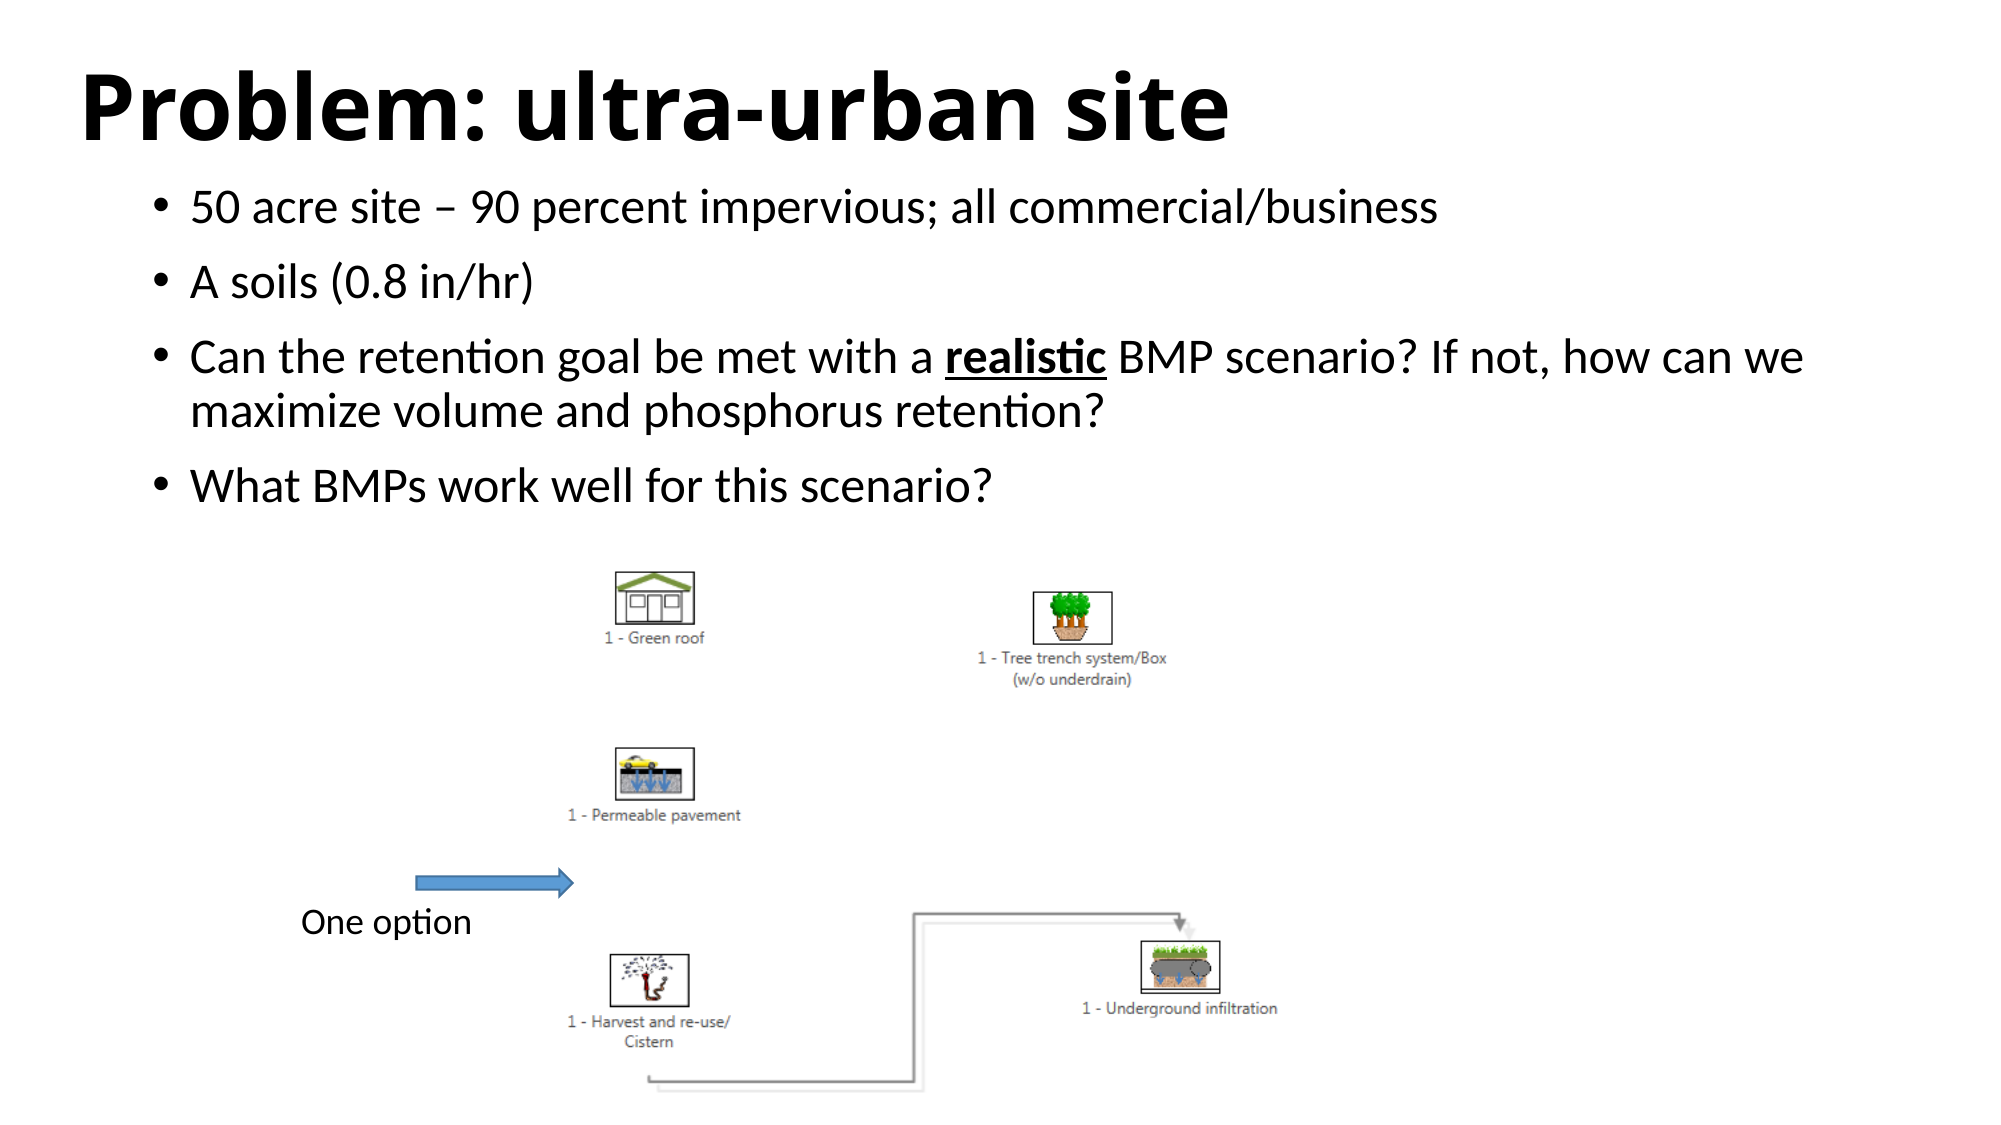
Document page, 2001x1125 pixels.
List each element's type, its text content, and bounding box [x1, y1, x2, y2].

text_box [415, 875, 517, 891]
list 50 acre site – 90 percent impervious; all commercial/business A soils (0.8 in/hr) Can the retention goal be met with a realistic BMP scenario? If not, how can we maximize volume and phosphorus retention? What BMPs work well for this scenario? [137, 172, 1922, 1014]
text_box One option [188, 889, 488, 950]
title Problem: ultra-urban site [64, 32, 1789, 189]
picture [517, 548, 1383, 1113]
